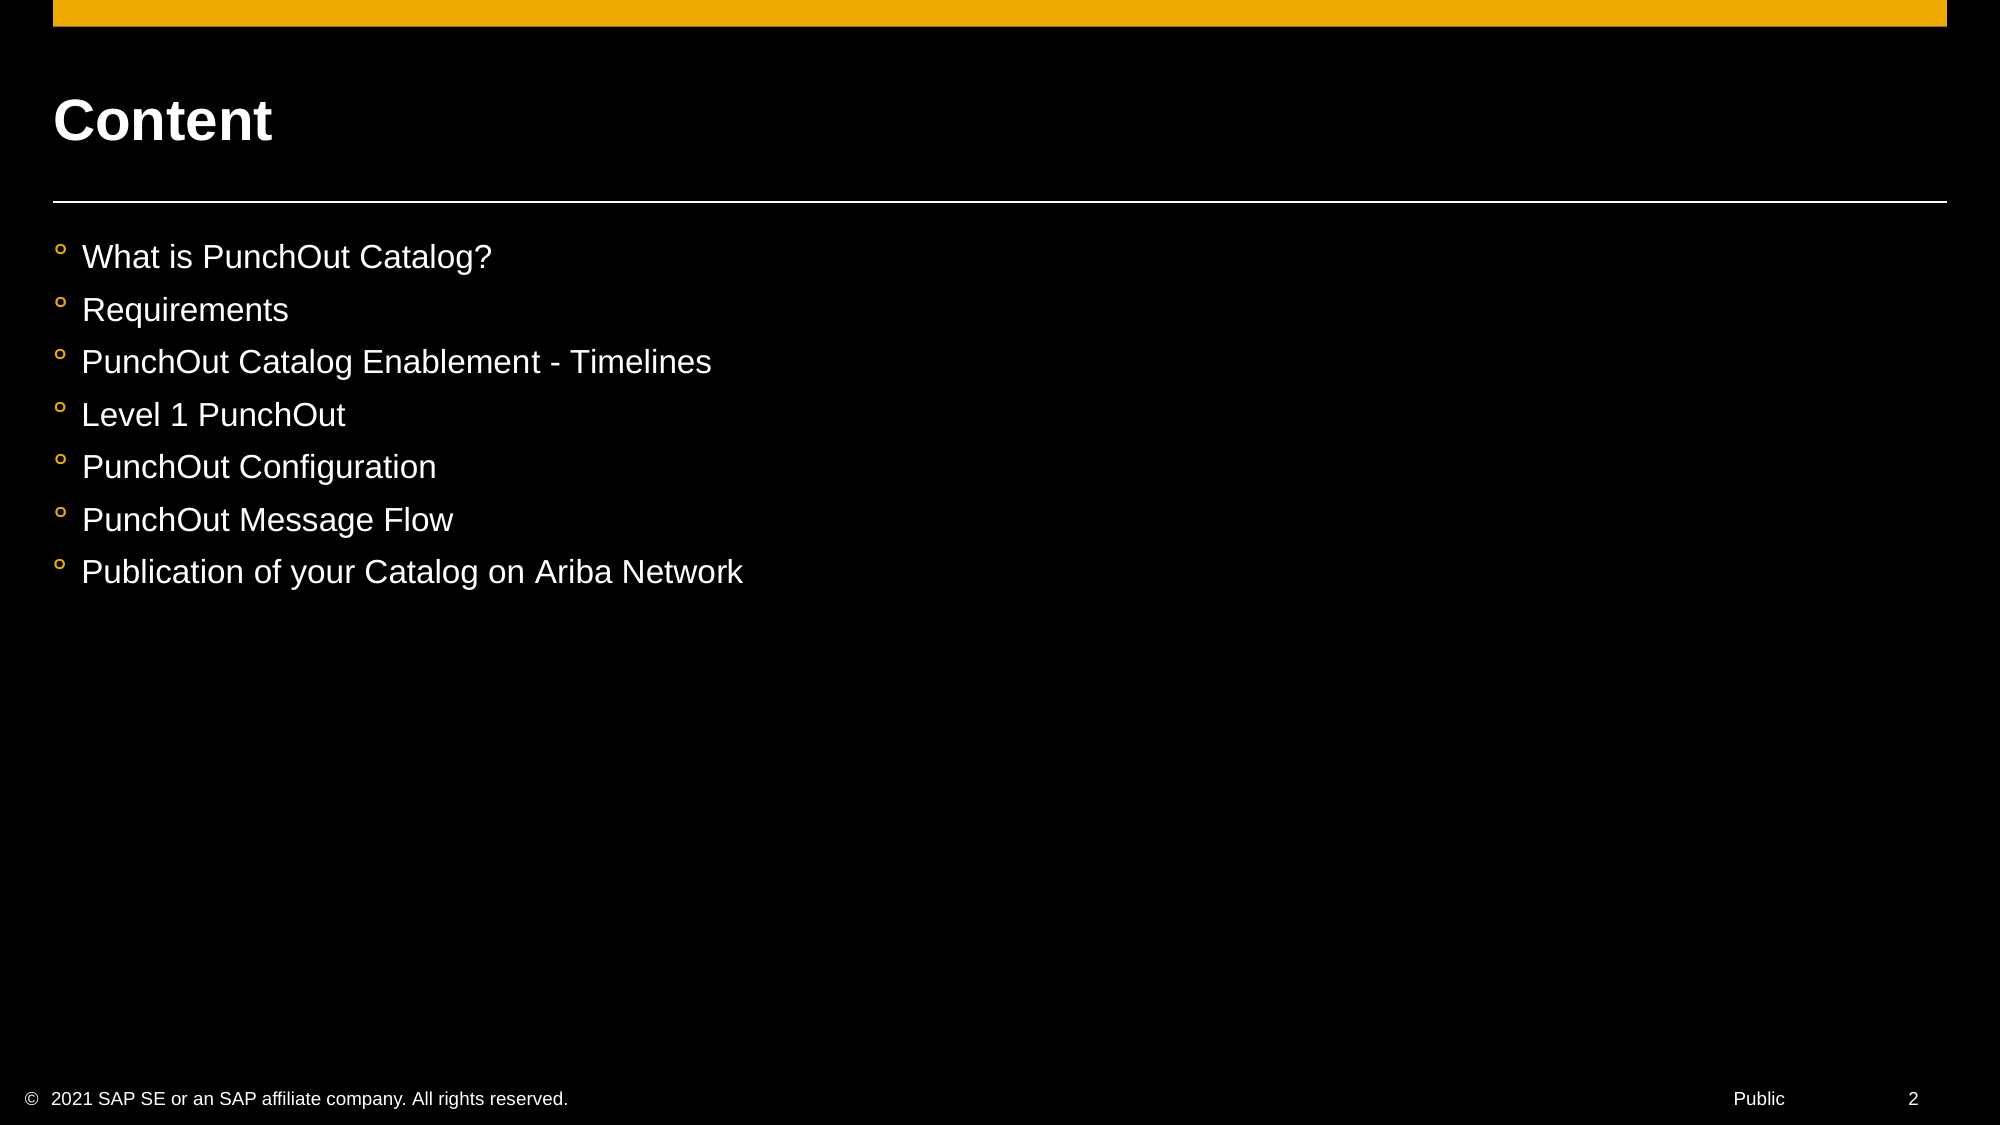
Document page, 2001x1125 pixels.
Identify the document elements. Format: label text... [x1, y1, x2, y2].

text_box °PunchOut Message Flow [53, 497, 455, 538]
text_box °What is PunchOut Catalog? [53, 235, 494, 276]
text_box [52, 0, 1948, 27]
text_box °Requirements [53, 287, 290, 328]
text_box °Publication of your Catalog on Ariba Network [52, 550, 744, 591]
text_box °PunchOut Catalog Enablement-Timelines °Level 1 PunchOut [53, 340, 713, 433]
text_box © 2021 SAP SE or an SAP affiliate company. All rights reserved. Public 2 [24, 1087, 1975, 1110]
text_box [0, 0, 2000, 1125]
text_box Content [53, 82, 274, 153]
text_box °PunchOut Configuration [53, 445, 438, 486]
